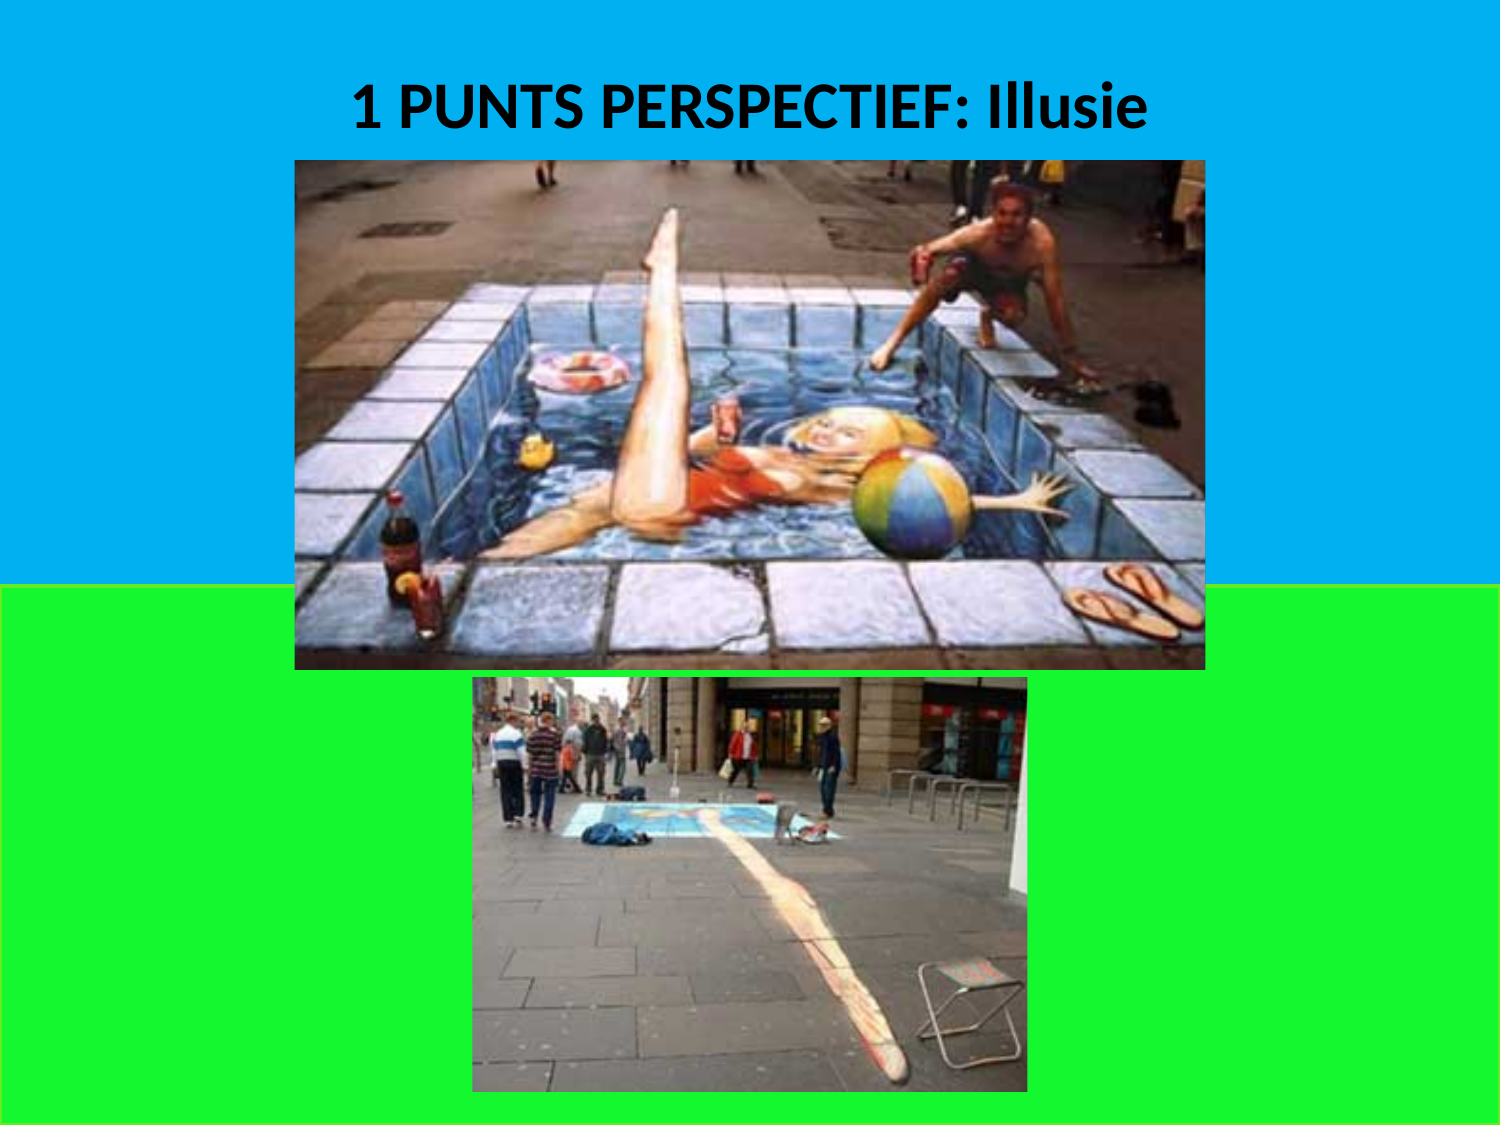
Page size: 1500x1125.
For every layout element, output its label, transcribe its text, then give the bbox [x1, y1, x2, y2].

picture [472, 677, 1028, 1092]
text_box 1 PUNTS PERSPECTIEF: Illusie [169, 54, 1331, 150]
text_box [0, 584, 1500, 1125]
picture [294, 161, 1206, 671]
